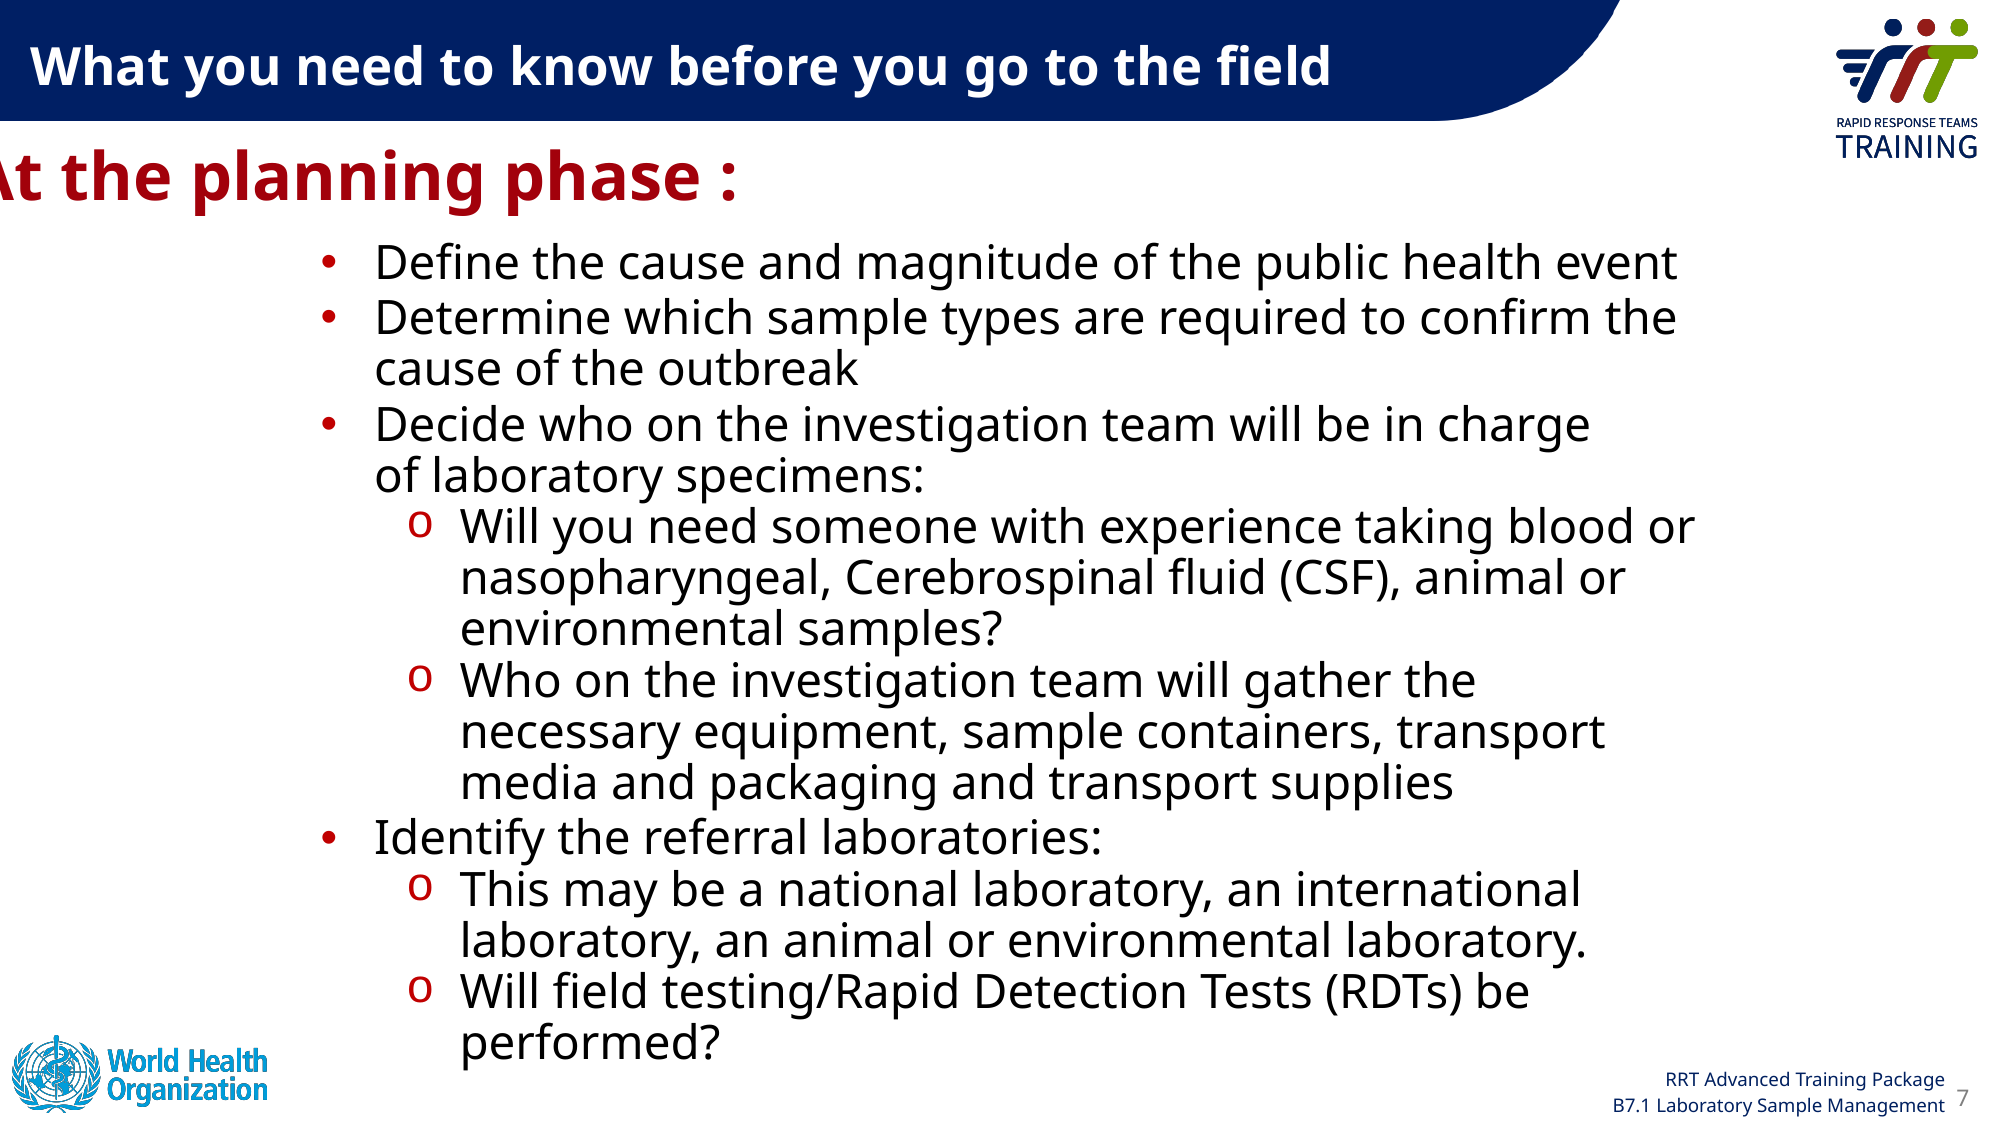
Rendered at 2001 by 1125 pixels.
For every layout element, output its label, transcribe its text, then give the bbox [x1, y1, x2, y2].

text_box What you need to know before you go to the field [22, 15, 1490, 122]
picture [12, 1035, 54, 1068]
picture [22, 1062, 26, 1077]
picture [30, 1083, 37, 1091]
picture [40, 1062, 47, 1070]
picture [71, 1053, 90, 1091]
picture [50, 1108, 62, 1113]
picture [12, 1083, 48, 1113]
picture [59, 1035, 267, 1113]
picture [24, 1054, 36, 1087]
picture [34, 1054, 43, 1078]
picture [0, 0, 1643, 121]
picture [1835, 19, 1978, 167]
picture [36, 1088, 78, 1105]
list Define the cause and magnitude of the public health event Determine which sample types are required to confirm the cause of the outbreak Decide who on the investigation team will be in charge of laboratory specimens: Will you need someone with experience taking blood or nasopharyngeal, Cerebrospinal fluid (CSF), animal or environmental samples? Who on the investigation team will gather the necessary equipment, sample containers, transport media and packaging and transport supplies Identify the referral laboratories: This may be a national laboratory, an international laboratory, an animal or environmental laboratory. Will field testing/Rapid Detection Tests (RDTs) be performed? [312, 230, 1716, 1068]
text_box At the planning phase : [0, 135, 747, 223]
picture [46, 1056, 54, 1062]
